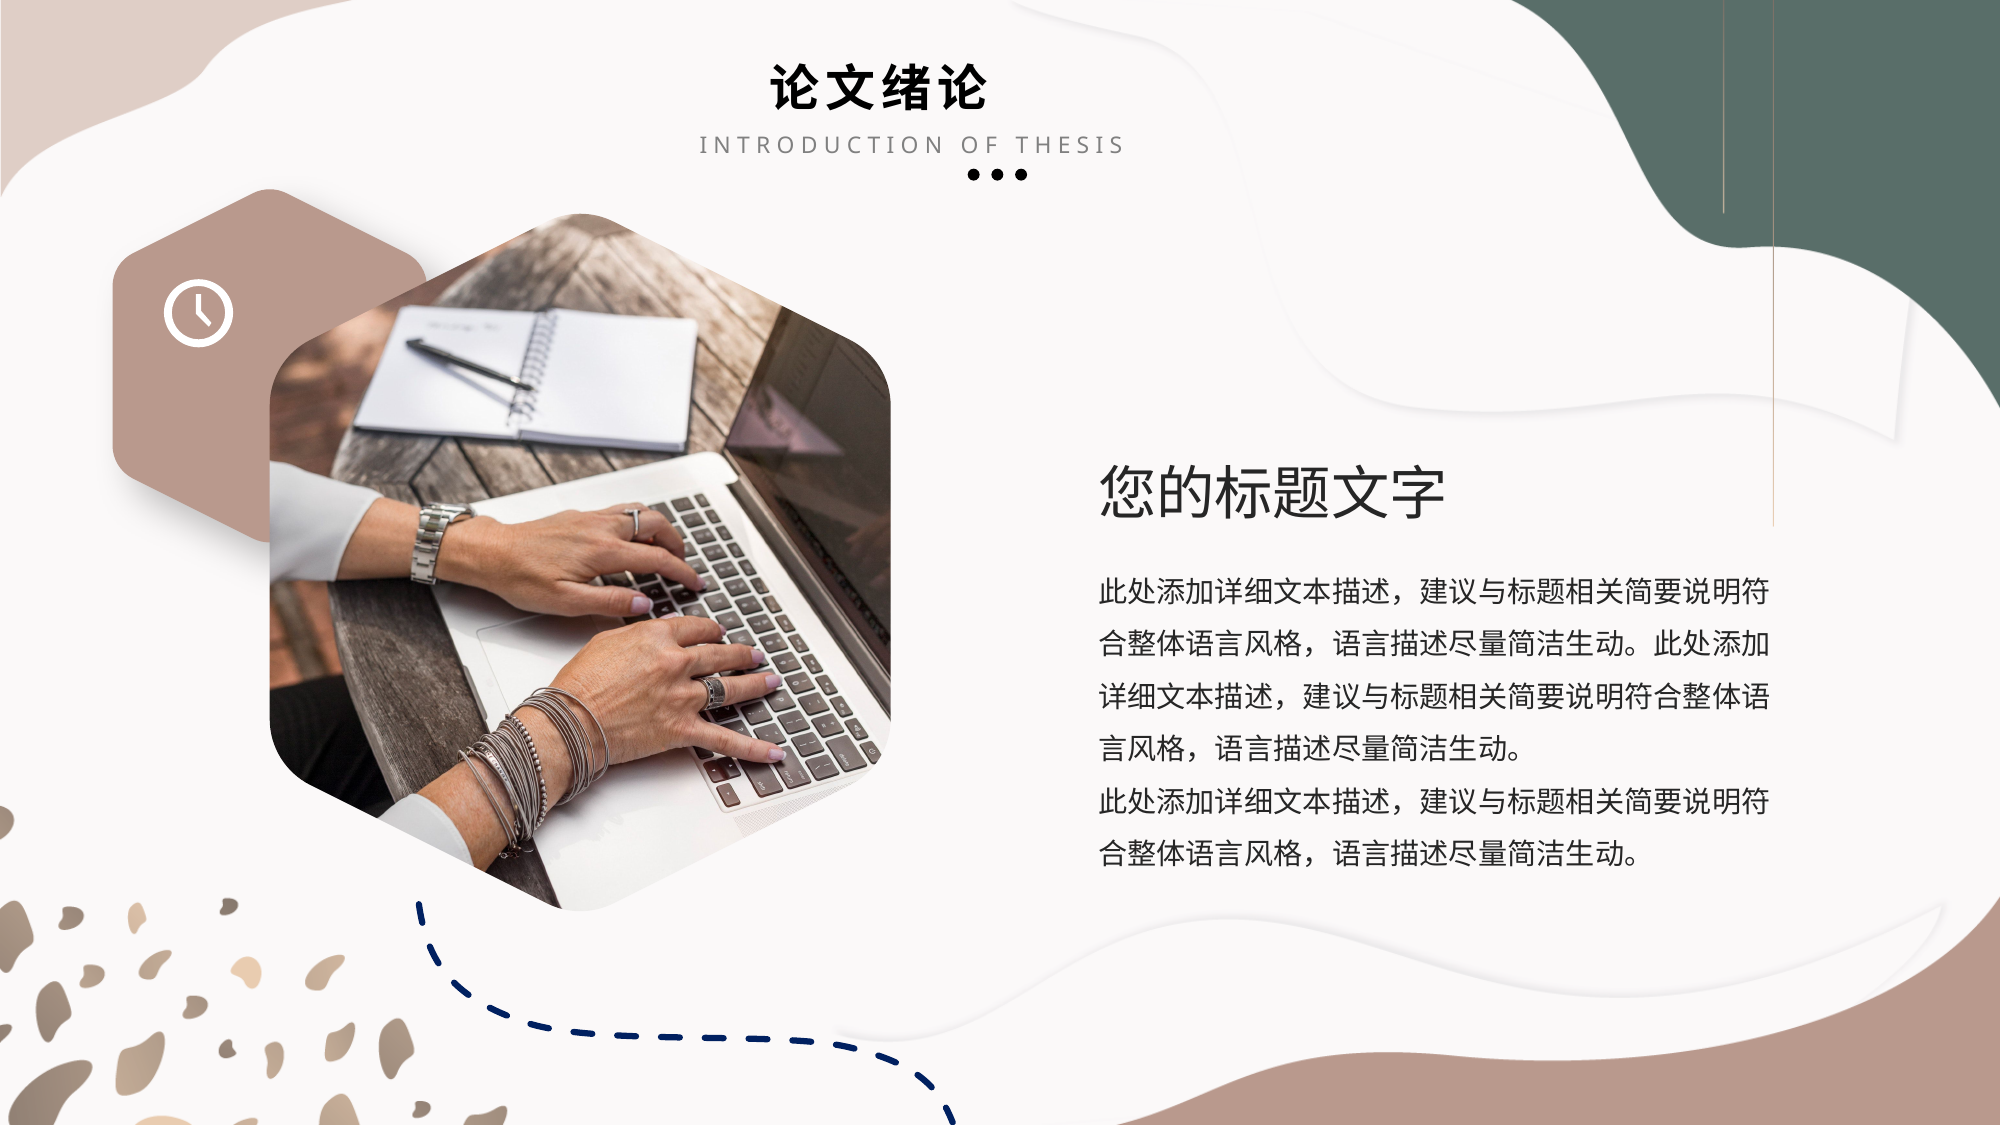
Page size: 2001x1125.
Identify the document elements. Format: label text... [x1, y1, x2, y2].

text_box 此处添加详细文本描述，建议与标题相关简要说明符合整体语言风格，语言描述尽量简洁生动。此处添加详细文本描述，建议与标题相关简要说明符合整体语言风格，语言描述尽量简洁生动。 此处添加详细文本描述，建议与标题相关简要说明符合整体语言风格，语言描述尽量简洁生动。 [1083, 548, 1791, 878]
picture [0, 0, 2000, 1125]
text_box 您的标题文字 [1083, 448, 1791, 534]
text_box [163, 279, 234, 348]
text_box [111, 188, 428, 544]
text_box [699, 56, 1301, 181]
text_box [268, 212, 892, 913]
text_box [417, 903, 954, 1123]
